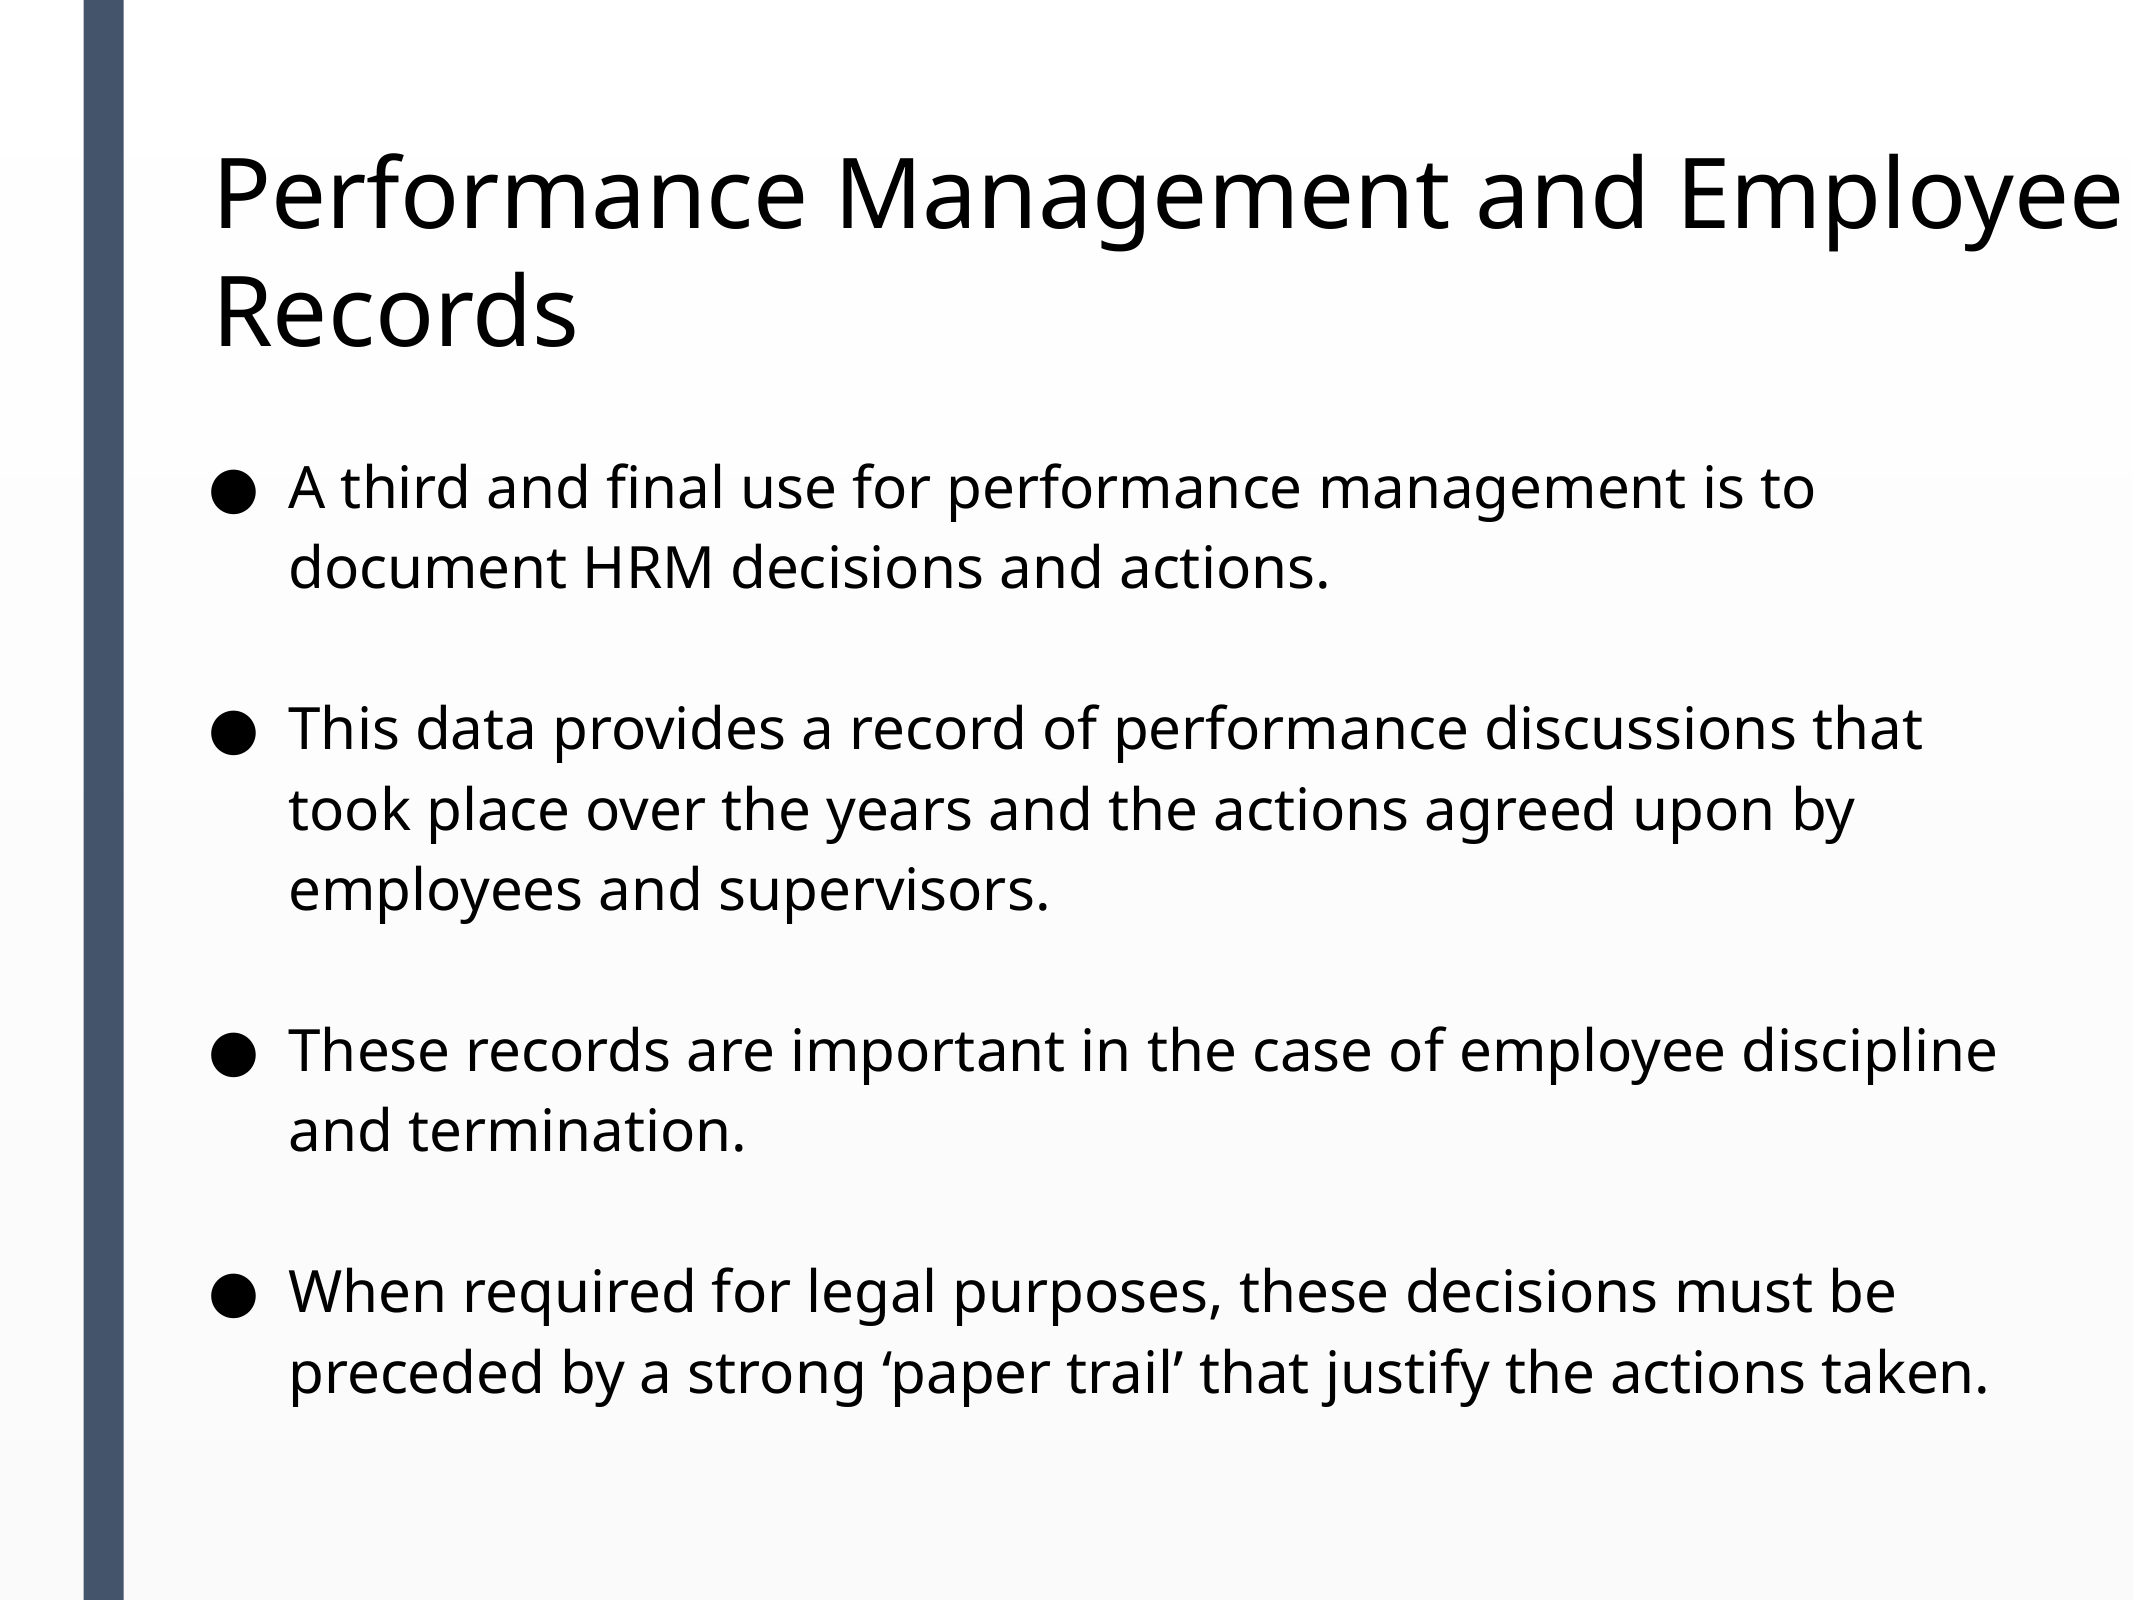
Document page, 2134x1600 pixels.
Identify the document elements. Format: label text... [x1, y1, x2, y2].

title Performance Management and Employee Records [197, 115, 2134, 294]
list A third and final use for performance management is to document HRM decisions and actions. This data provides a record of performance discussions that took place over the years and the actions agreed upon by employees and supervisors. These records are important in the case of employee discipline and termination. When required for legal purposes, these decisions must be preceded by a strong ‘paper trail’ that justify the actions taken. [167, 424, 2061, 1422]
